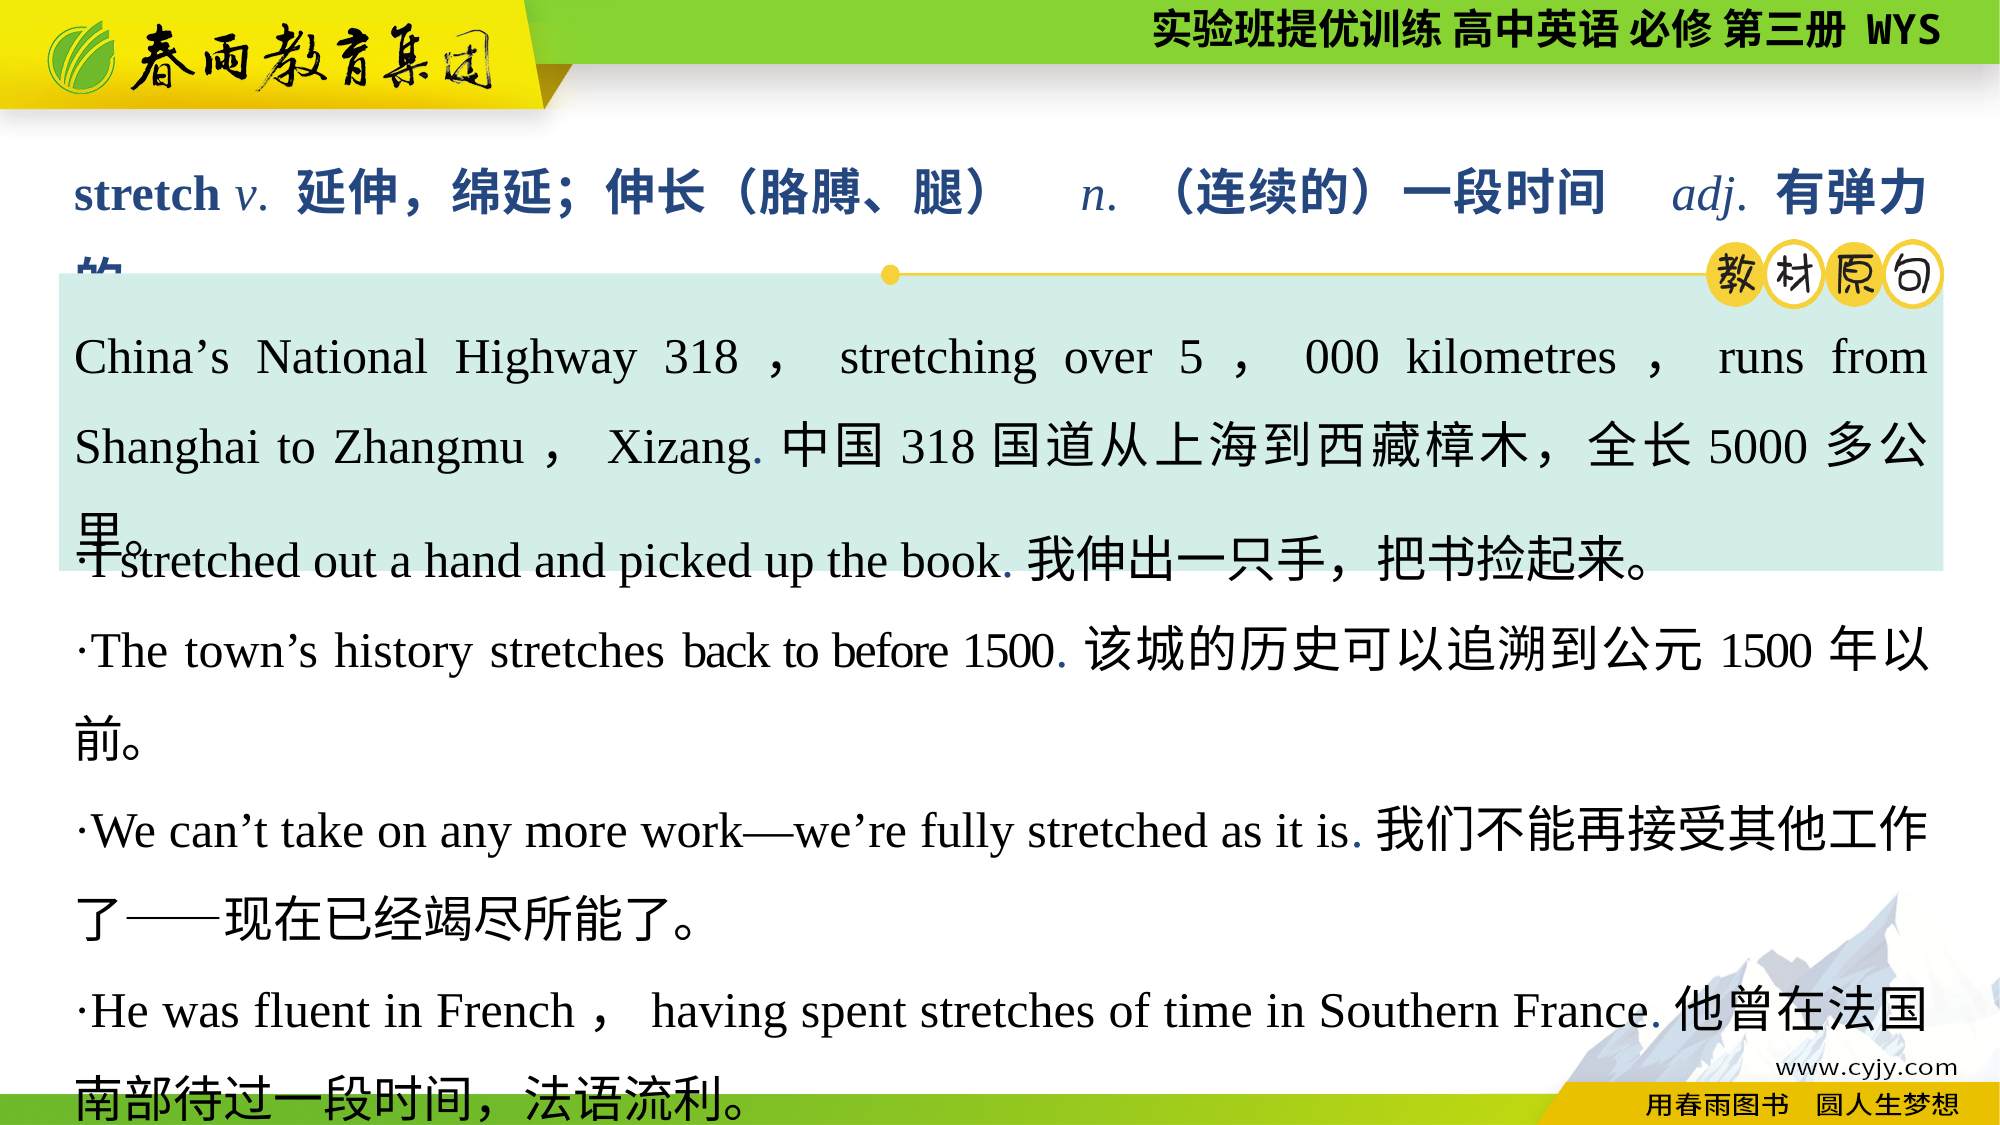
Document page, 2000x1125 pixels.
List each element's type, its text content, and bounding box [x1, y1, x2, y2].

picture [0, 0, 2000, 1125]
list stretch v. 延伸，绵延；伸长（胳膊、腿） n. （连续的）一段时间 adj. 有弹力的 [59, 122, 1944, 217]
text_box China’s National Highway 318，stretching over 5，000 kilometres，runs from Shanghai to Zhangmu，Xizang.中国318国道从上海到西藏樟木，全长5000多公里。 [59, 273, 1944, 489]
text_box ·I stretched out a hand and picked up the book.我伸出一只手，把书捡起来。 ·The town’s history stretches back to before 1500.该城的历史可以追溯到公元1500年以前。 ·We can’t take on any more work—we’re fully stretched as it is.我们不能再接受其他工作了——现在已经竭尽所能了。 ·He was fluent in French，having spent stretches of time in Southern France.他曾在法国南部待过一段时间，法语流利。 [59, 489, 1944, 1125]
